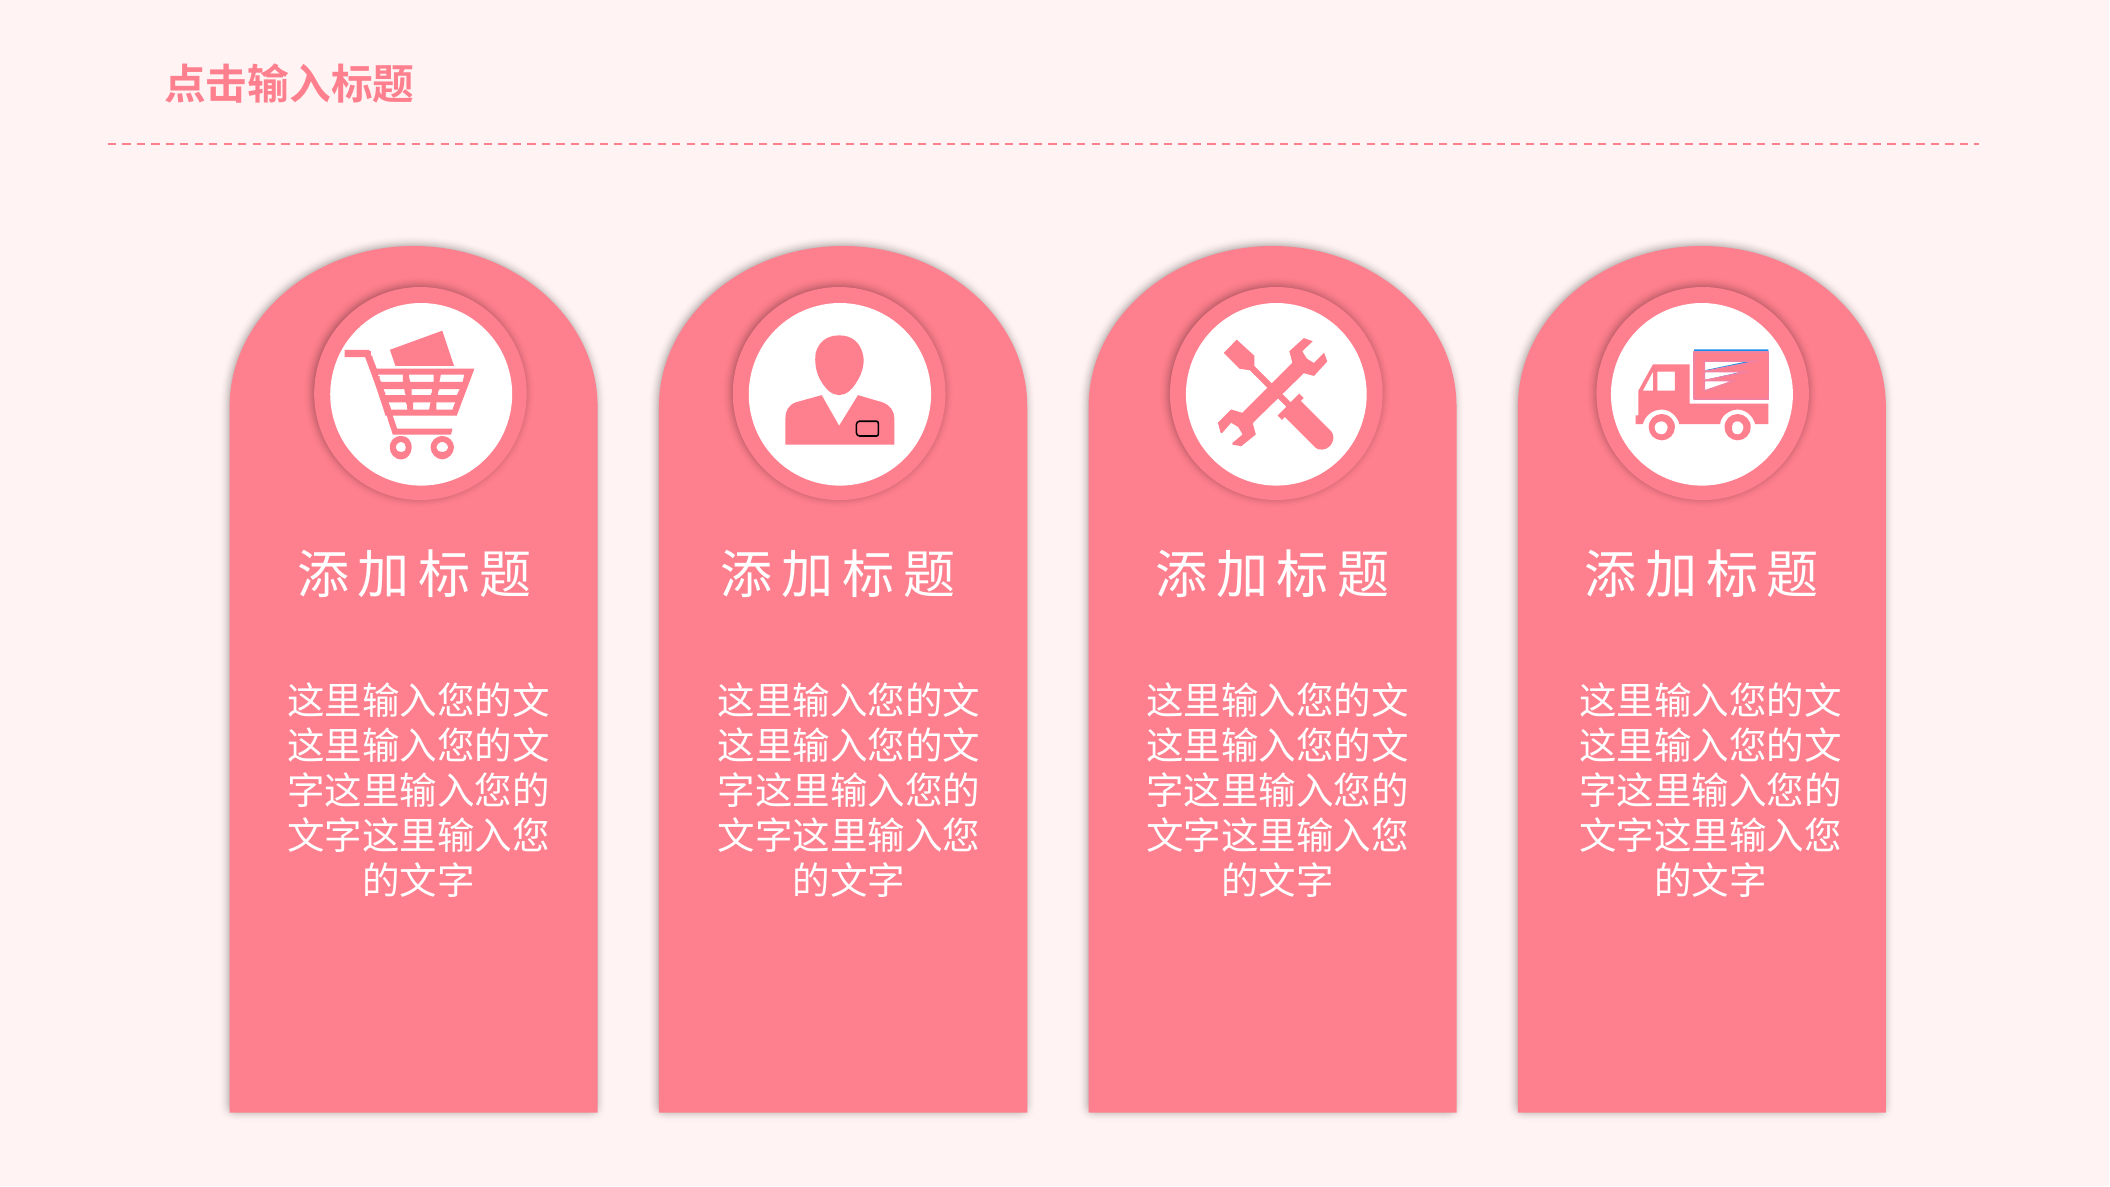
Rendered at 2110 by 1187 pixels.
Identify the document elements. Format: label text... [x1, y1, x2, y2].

text_box 点击输入标题 [148, 49, 431, 116]
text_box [229, 245, 1886, 1113]
